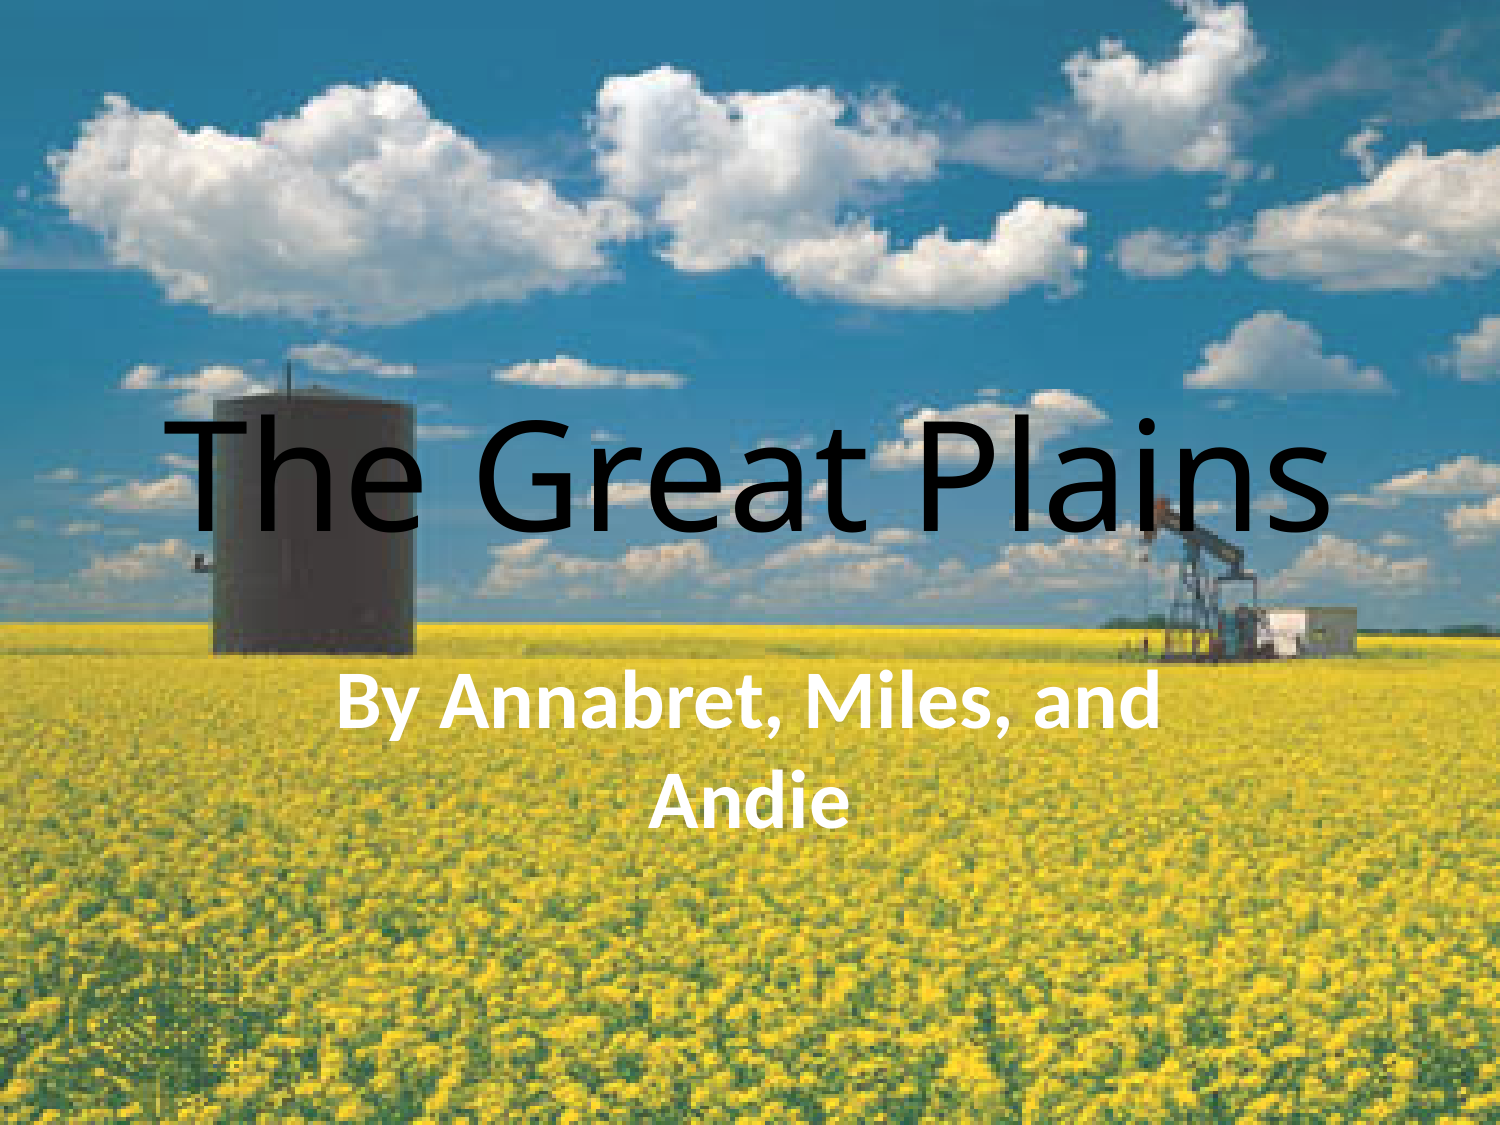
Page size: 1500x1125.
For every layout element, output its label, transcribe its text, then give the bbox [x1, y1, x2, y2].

title The Great Plains [112, 349, 1388, 591]
text_box Palo Duro Canyon [0, 0, 1500, 1125]
subtitle By Annabret, Miles, and Andie [225, 637, 1275, 925]
